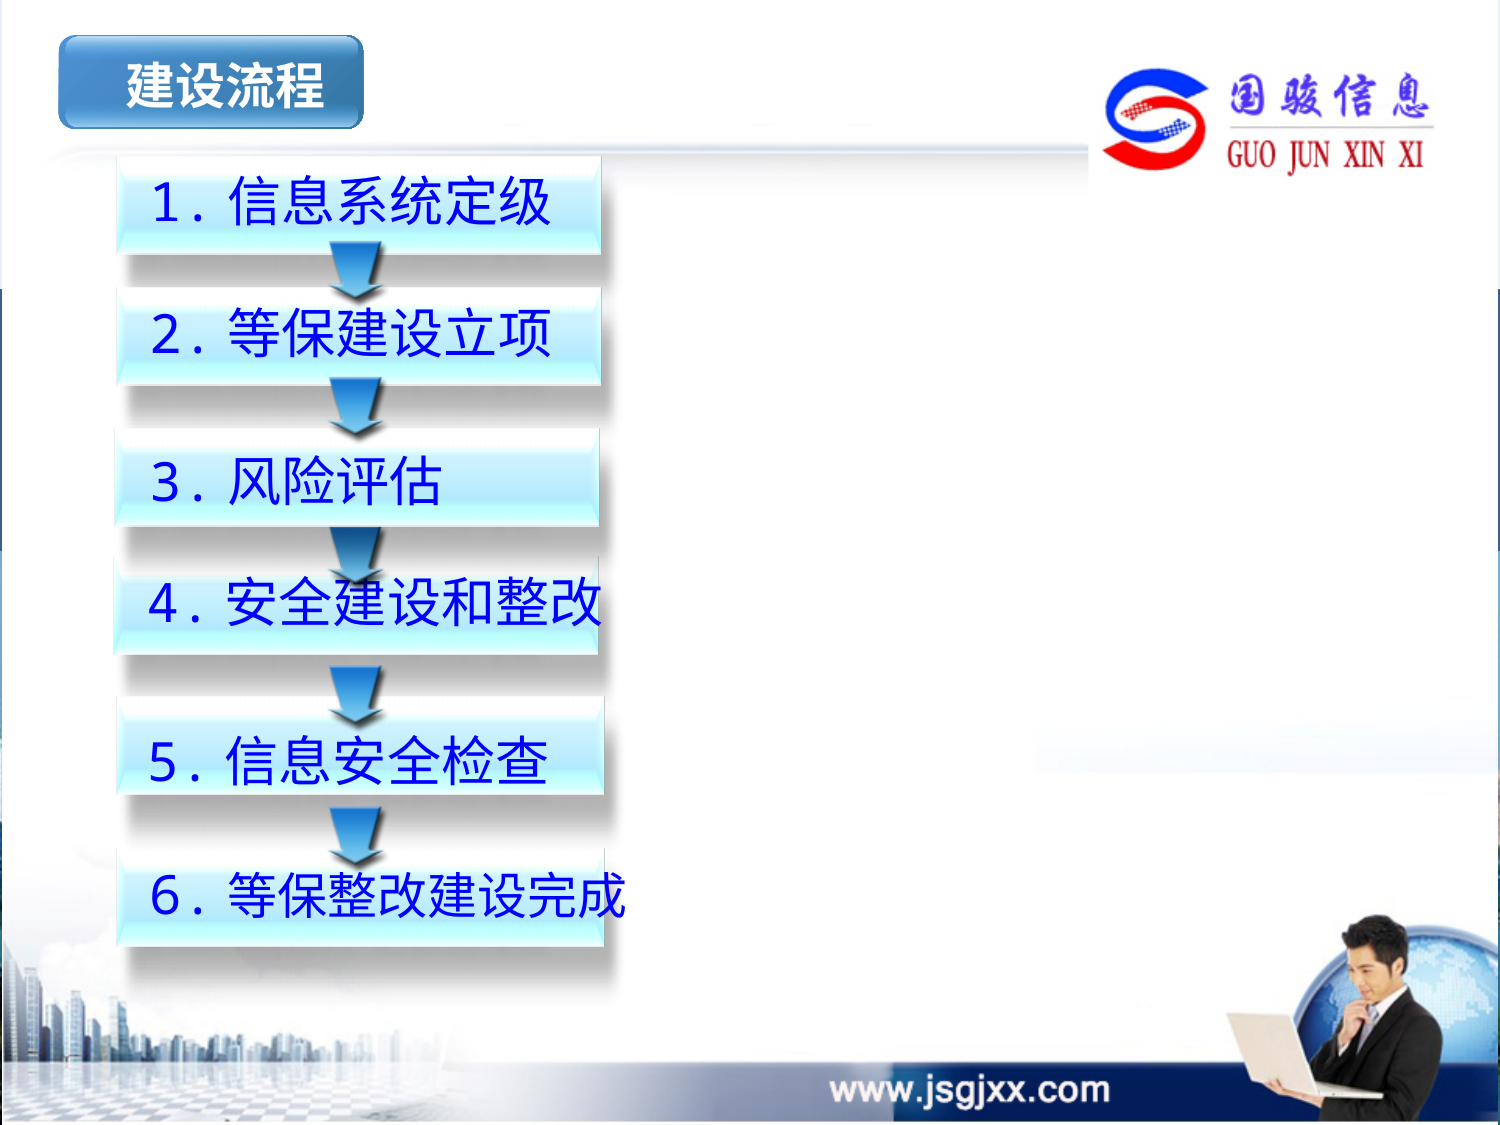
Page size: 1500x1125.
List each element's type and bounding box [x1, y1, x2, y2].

picture [0, 0, 1500, 1125]
text_box [58, 34, 364, 130]
text_box [109, 832, 669, 1024]
text_box [110, 680, 631, 831]
text_box [110, 139, 655, 331]
text_box [110, 271, 628, 410]
text_box [107, 609, 652, 732]
text_box [108, 411, 706, 603]
